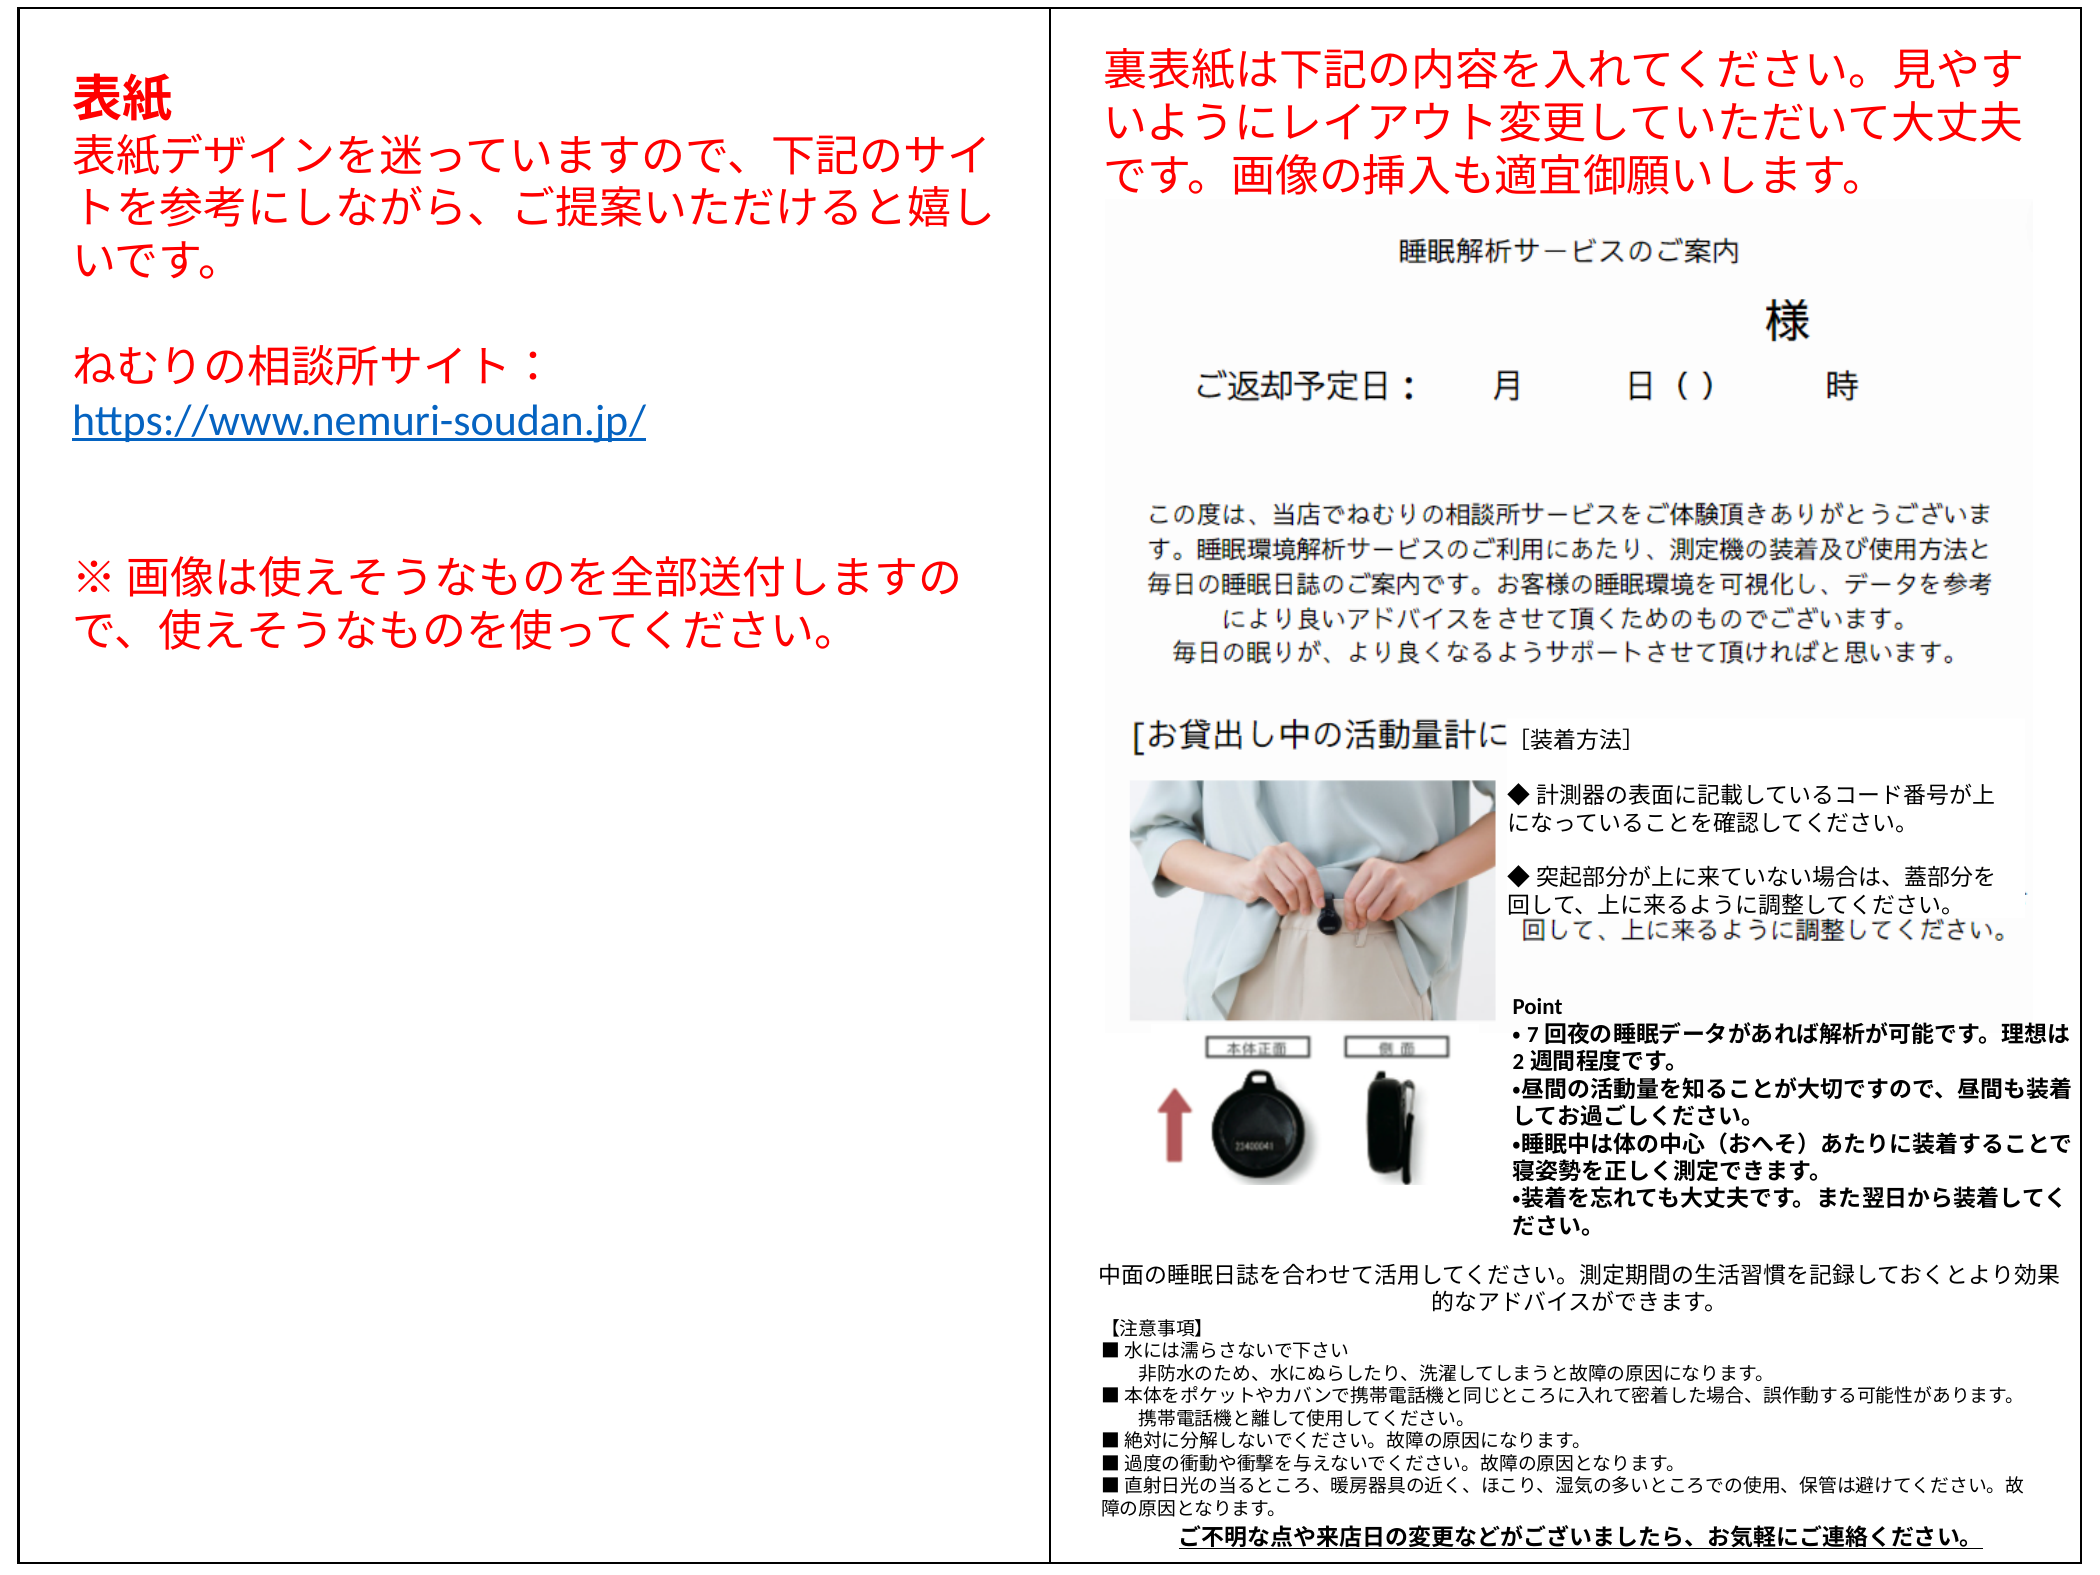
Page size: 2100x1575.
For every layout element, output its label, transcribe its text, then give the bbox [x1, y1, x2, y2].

text_box ご不明な点や来店日の変更などがございましたら、お気軽にご連絡ください。 [1164, 1515, 2052, 1558]
text_box [17, 7, 1049, 1564]
text_box [1049, 7, 2082, 1564]
picture [1105, 199, 2033, 1185]
text_box 裏表紙は下記の内容を入れてください。見やすいようにレイアウト変更していただいて大丈夫です。画像の挿入も適宜御願いします。 [1088, 33, 2043, 208]
text_box 【注意事項】 ■水には濡らさないで下さい 非防水のため、水にぬらしたり、洗濯してしまうと故障の原因になります。 ■本体をポケットやカバンで携帯電話機と同じところに入れて密着した場合、誤作動する可能性があります。 携帯電話機と離して使用してください。 ■絶対に分解しないでください。故障の原因になります。 ■過度の衝動や衝撃を与えないでください。故障の原因となります。 ■直射日光の当るところ、暖房器具の近く、ほこり、湿気の多いところでの使用、保管は避けてください。故障の原因となります。 [1086, 1323, 2052, 1527]
text_box 中面の睡眠日誌を合わせて活用してください。測定期間の生活習慣を記録しておくとより効果的なアドバイスができます。 [1083, 1225, 2076, 1323]
text_box 表紙 表紙デザインを迷っていますので、下記のサイトを参考にしながら、ご提案いただけると嬉しいです。 ねむりの相談所サイト： https://www.nemuri-soudan.jp/ ※画像は使えそうなものを全部送付しますので、使えそうなものを使ってください。 [57, 59, 1011, 663]
text_box Point ・7回夜の睡眠データがあれば解析が可能です。理想は2週間程度です。 ・昼間の活動量を知ることが大切ですので、昼間も装着してお過ごしください。 ・睡眠中は体の中心（おへそ）あたりに装着することで寝姿勢を正しく測定できます。 ・装着を忘れても大丈夫です。また翌日から装着してください。 [1497, 984, 2088, 1247]
